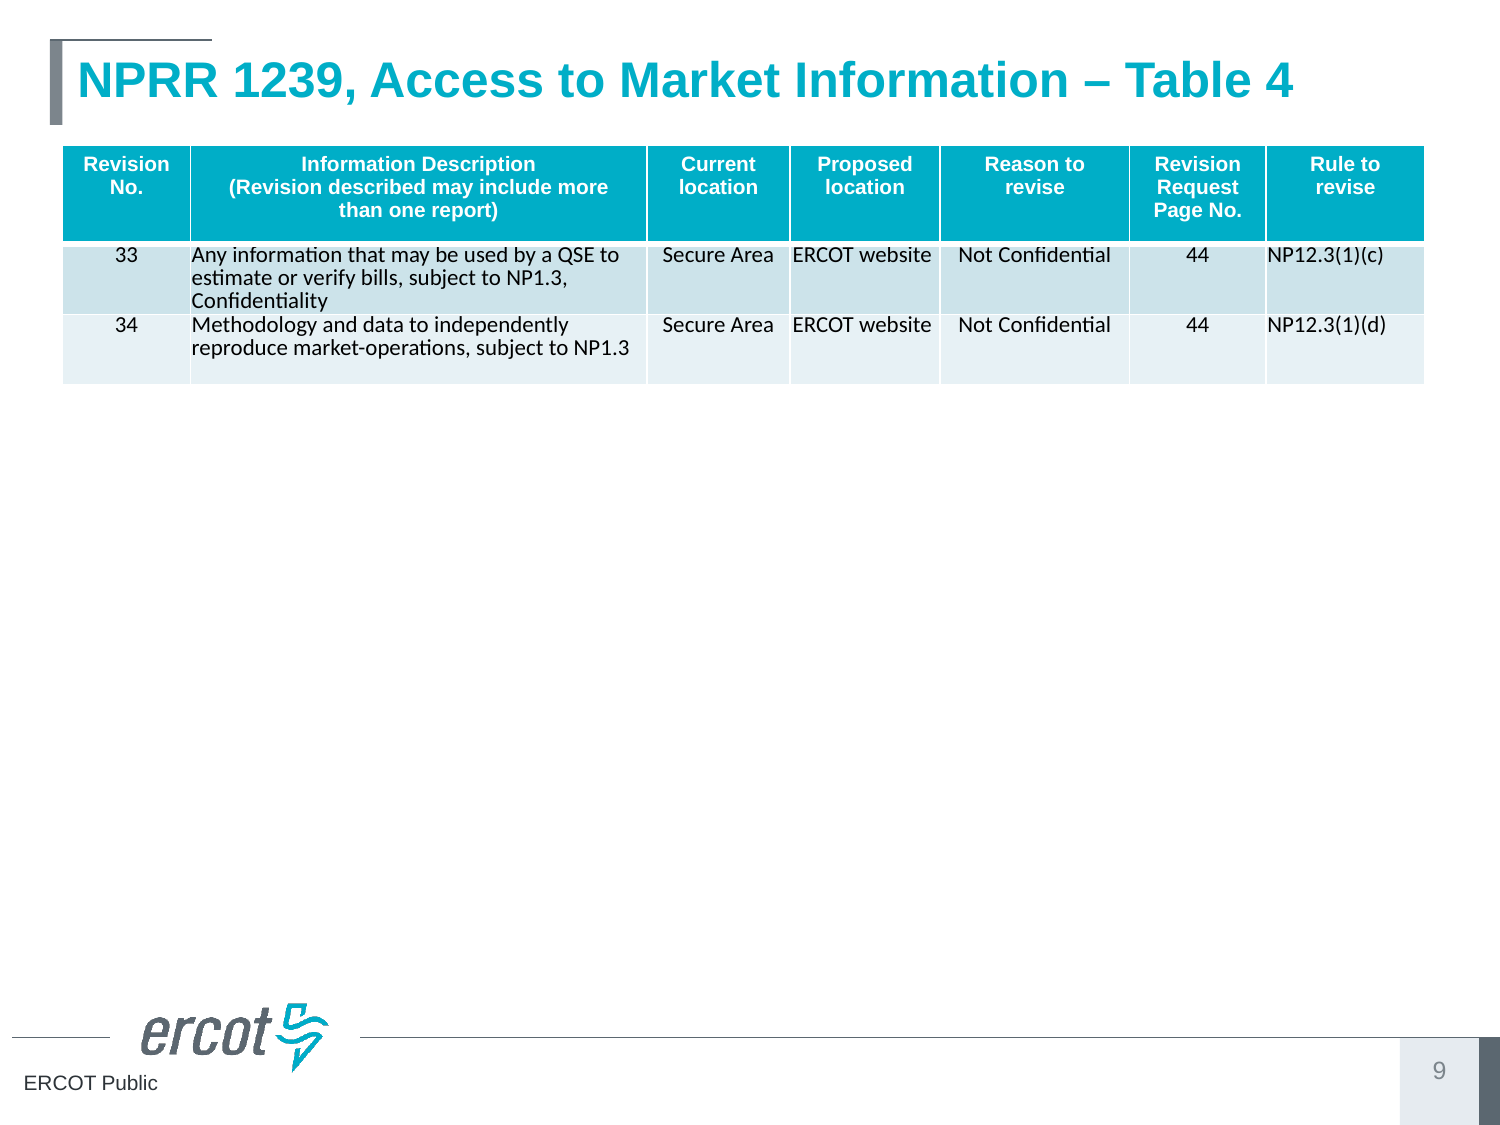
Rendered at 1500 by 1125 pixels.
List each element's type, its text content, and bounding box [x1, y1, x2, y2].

table_header Current location [648, 146, 789, 241]
table_header Revision Request Page No. [1130, 146, 1265, 241]
table_header Proposed location [791, 146, 939, 241]
table_cell ERCOT website [791, 247, 939, 314]
table_cell NP12.3(1)(d) [1267, 315, 1424, 384]
title NPRR 1239, Access to Market Information – Table 4 [62, 39, 1450, 125]
table_header Reason to revise [941, 146, 1129, 241]
picture [137, 999, 332, 1075]
table_cell Any information that may be used by a QSE to estimate or verify bills, subject to NP1.3, Confidentiality [191, 247, 646, 314]
table_cell 44 [1130, 247, 1265, 314]
table_cell Secure Area [648, 315, 789, 384]
table_cell 34 [63, 315, 190, 384]
table_cell Methodology and data to independently reproduce market-operations, subject to NP1.3 [191, 315, 646, 384]
table_header Rule to revise [1267, 146, 1424, 241]
table_cell Not Confidential [941, 315, 1129, 384]
table_cell Not Confidential [941, 247, 1129, 314]
table_header Information Description (Revision described may include more than one report) [191, 146, 646, 241]
table_cell NP12.3(1)(c) [1267, 247, 1424, 314]
table_cell Secure Area [648, 247, 789, 314]
slide_number 9 [1400, 1051, 1480, 1088]
table_cell ERCOT website [791, 315, 939, 384]
table_cell 33 [63, 247, 190, 314]
table_cell 44 [1130, 315, 1265, 384]
table_header Revision No. [63, 146, 190, 241]
